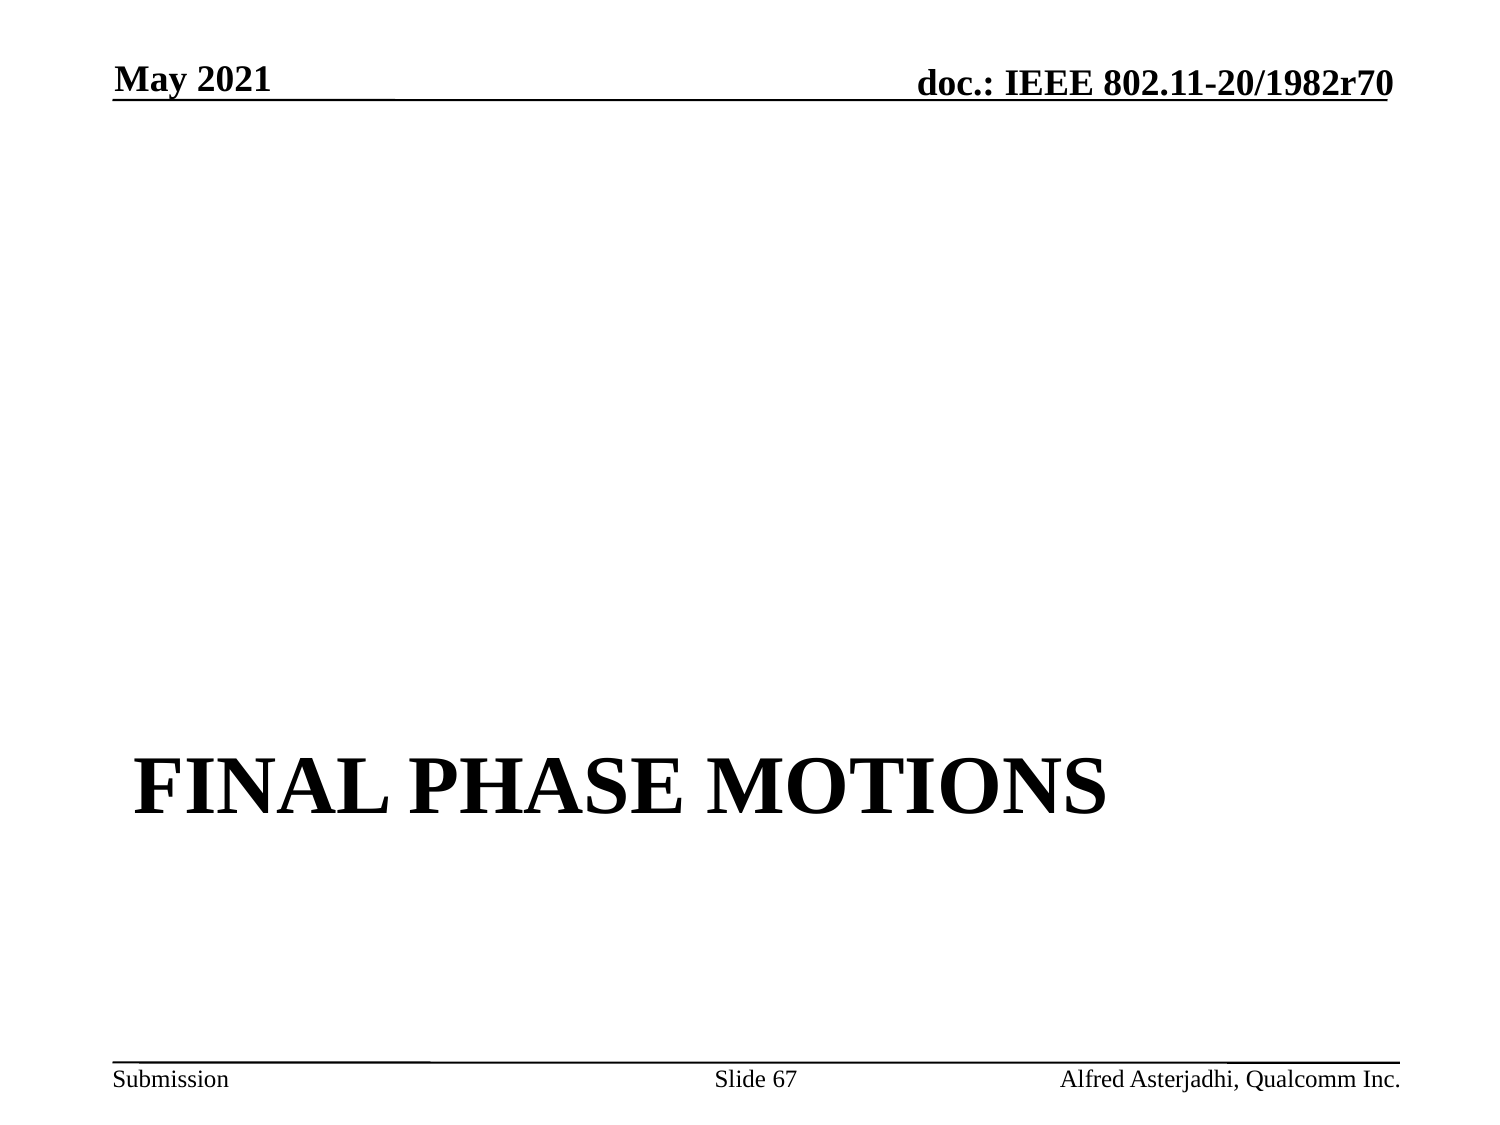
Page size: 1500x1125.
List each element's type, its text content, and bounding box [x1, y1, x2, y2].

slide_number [114, 54, 423, 100]
title Final Phase motions [118, 722, 1394, 947]
footer Alfred Asterjadhi, Qualcomm Inc. [878, 1061, 1402, 1093]
slide_number Slide 67 [712, 1061, 800, 1123]
